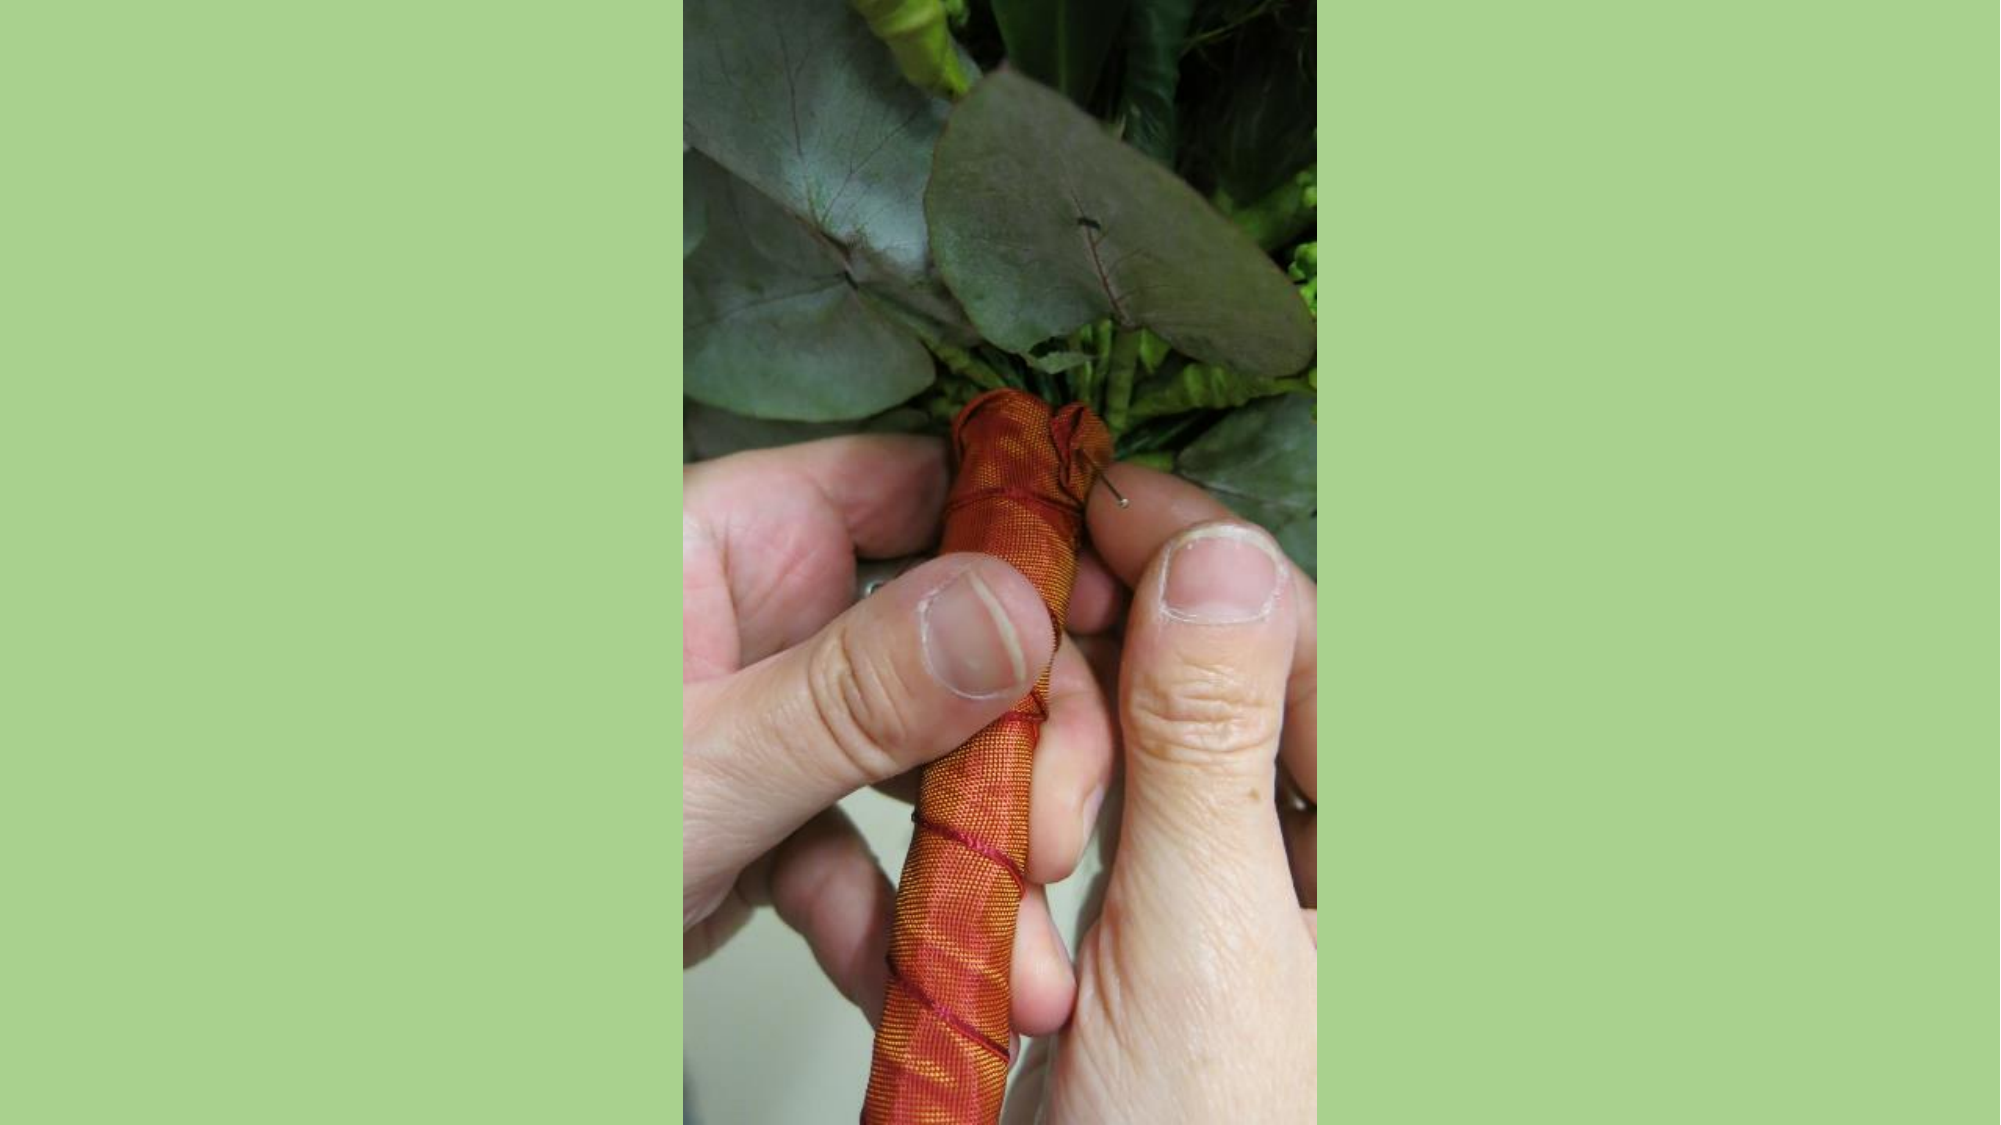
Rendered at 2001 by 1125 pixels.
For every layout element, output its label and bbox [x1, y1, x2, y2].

picture [683, 0, 1317, 1125]
